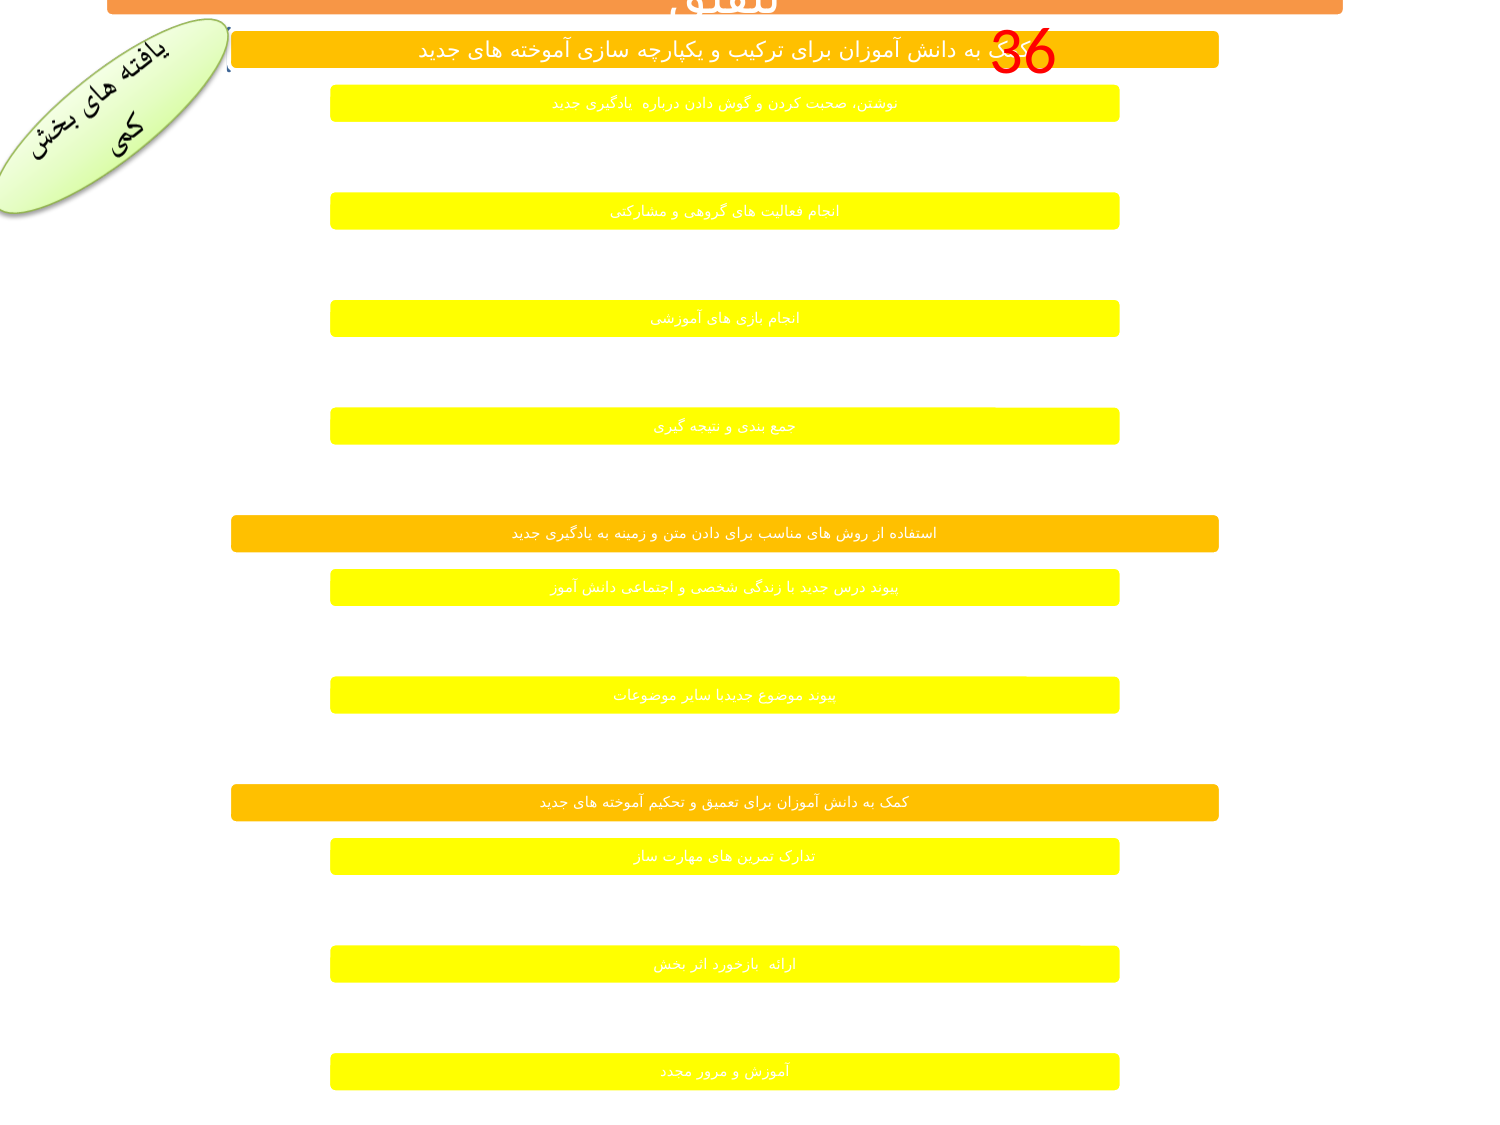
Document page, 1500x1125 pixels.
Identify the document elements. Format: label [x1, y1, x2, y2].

list [0, 0, 1500, 1125]
picture [0, 0, 237, 225]
